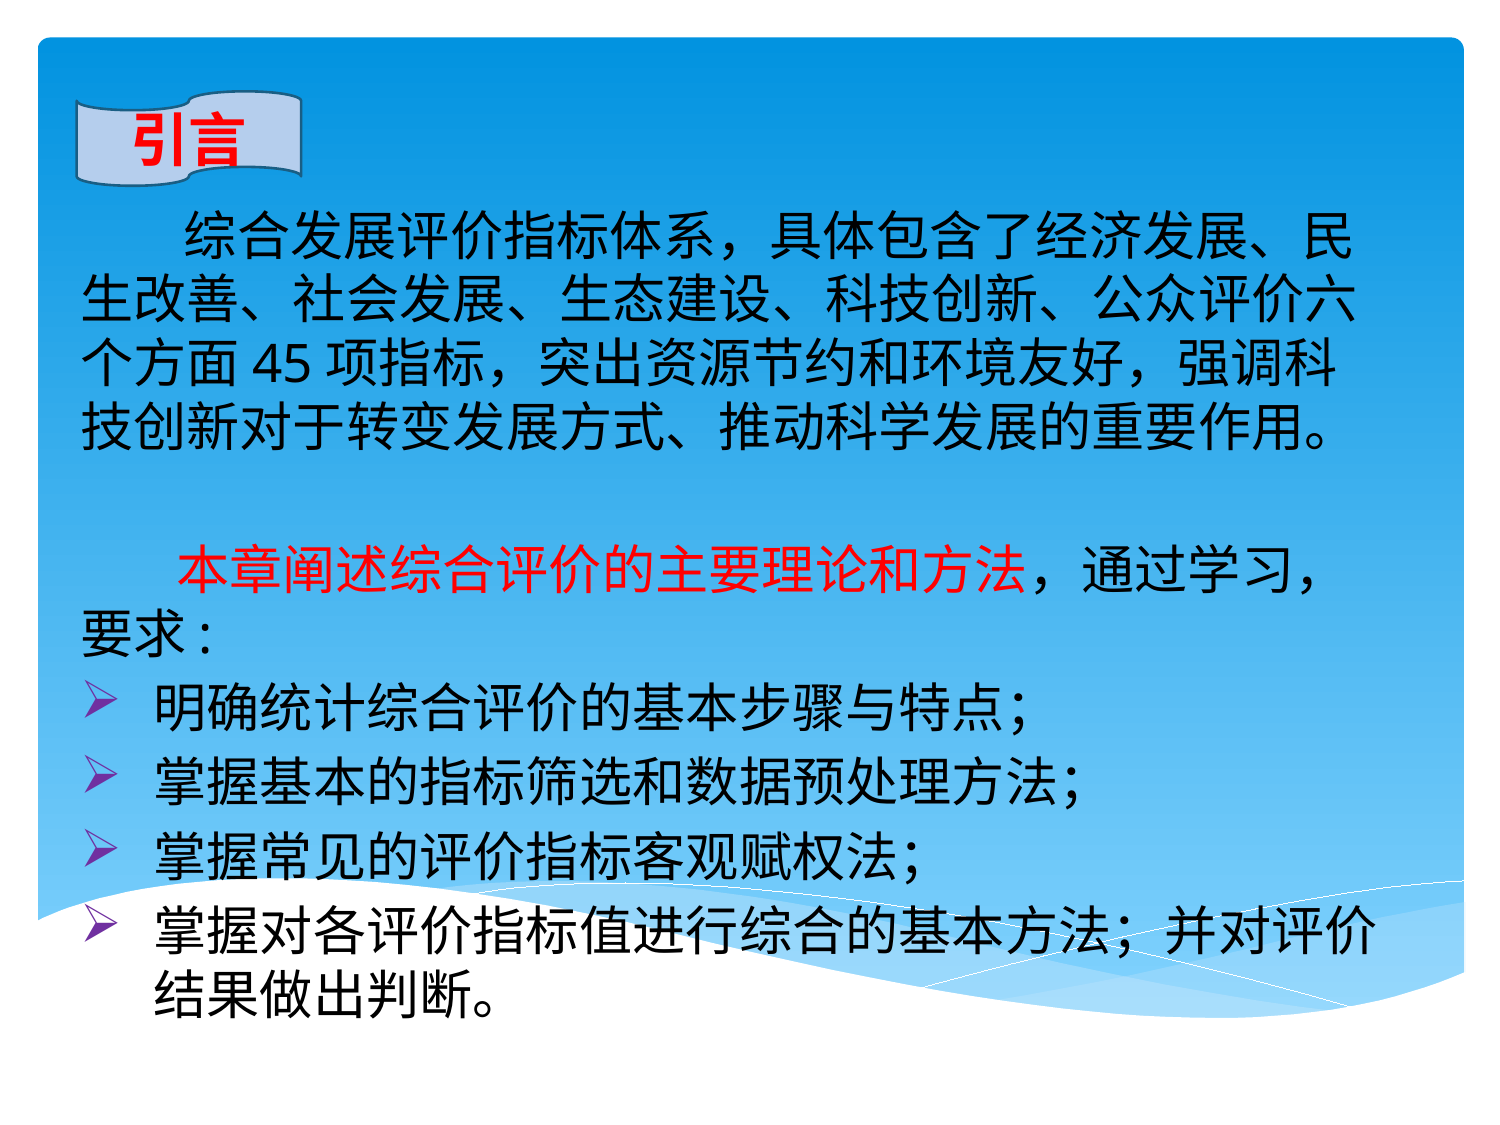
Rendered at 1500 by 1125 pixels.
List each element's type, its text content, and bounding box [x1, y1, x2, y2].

text_box 引言 [75, 90, 303, 188]
subtitle 综合发展评价指标体系，具体包含了经济发展、民生改善、社会发展、生态建设、科技创新、公众评价六个方面45项指标，突出资源节约和环境友好，强调科技创新对于转变发展方式、推动科学发展的重要作用。 本章阐述综合评价的主要理论和方法，通过学习，要求: 明确统计综合评价的基本步骤与特点； 掌握基本的指标筛选和数据预处理方法； 掌握常见的评价指标客观赋权法； 掌握对各评价指标值进行综合的基本方法；并对评价结果做出判断。 [64, 194, 1400, 1034]
